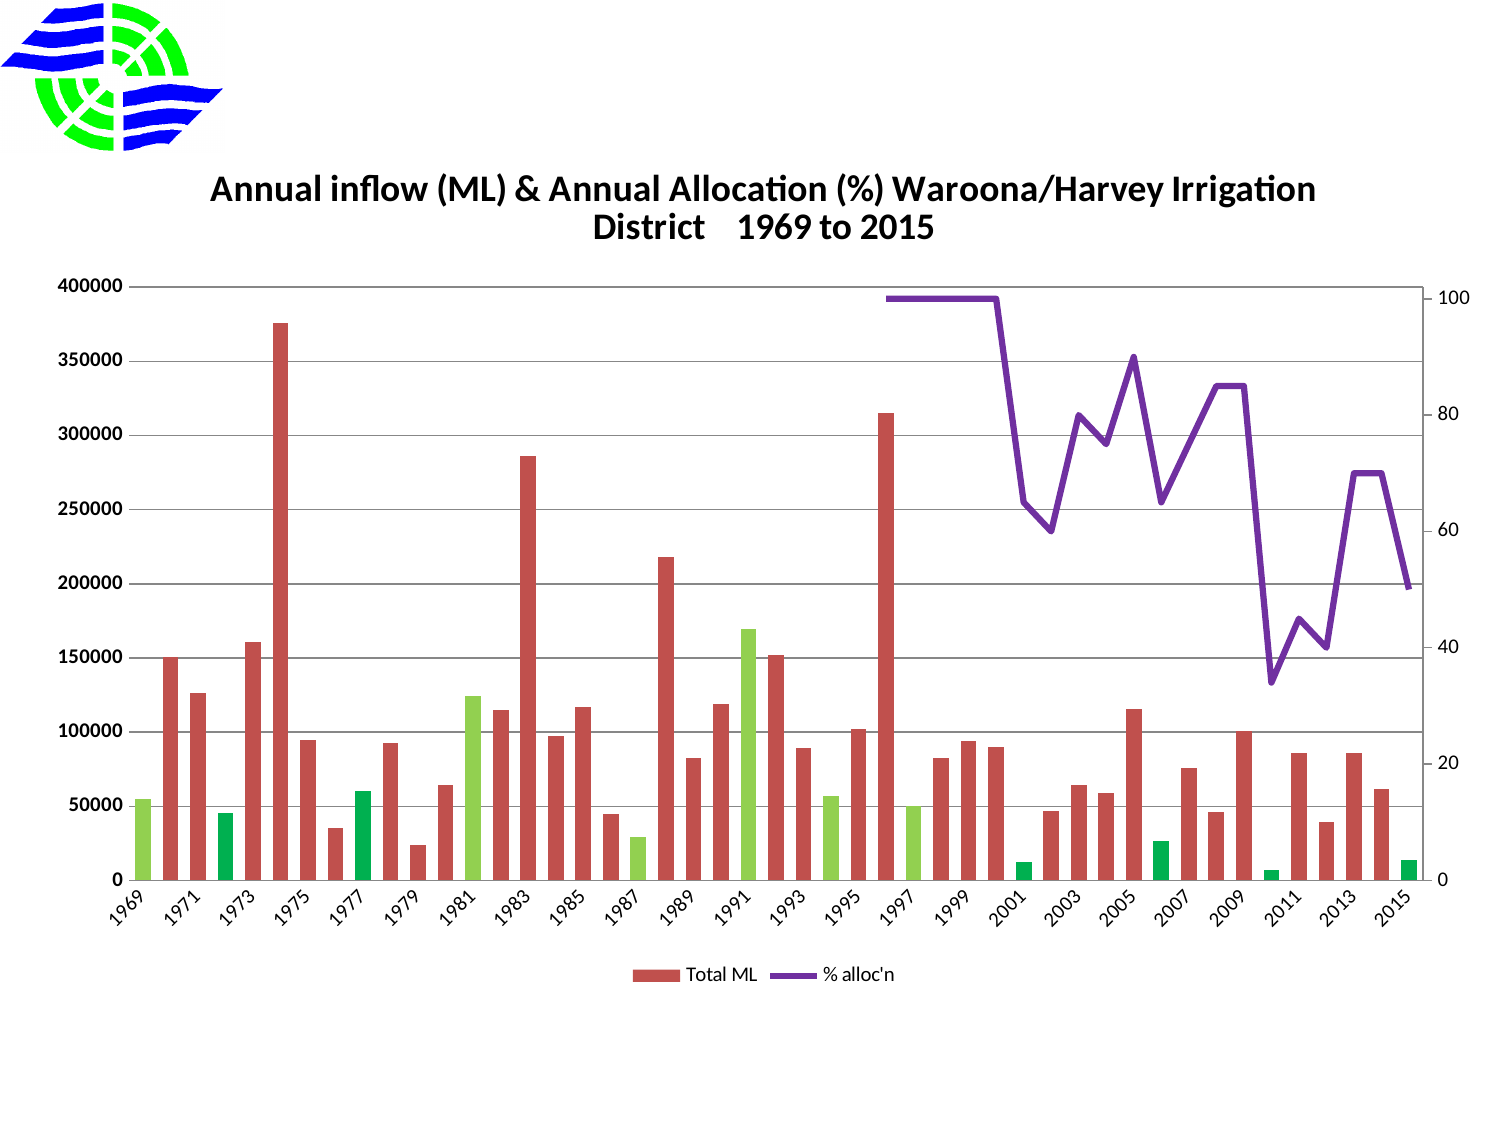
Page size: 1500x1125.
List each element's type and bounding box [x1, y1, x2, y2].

text_box [0, 0, 226, 154]
chart [27, 136, 1500, 993]
